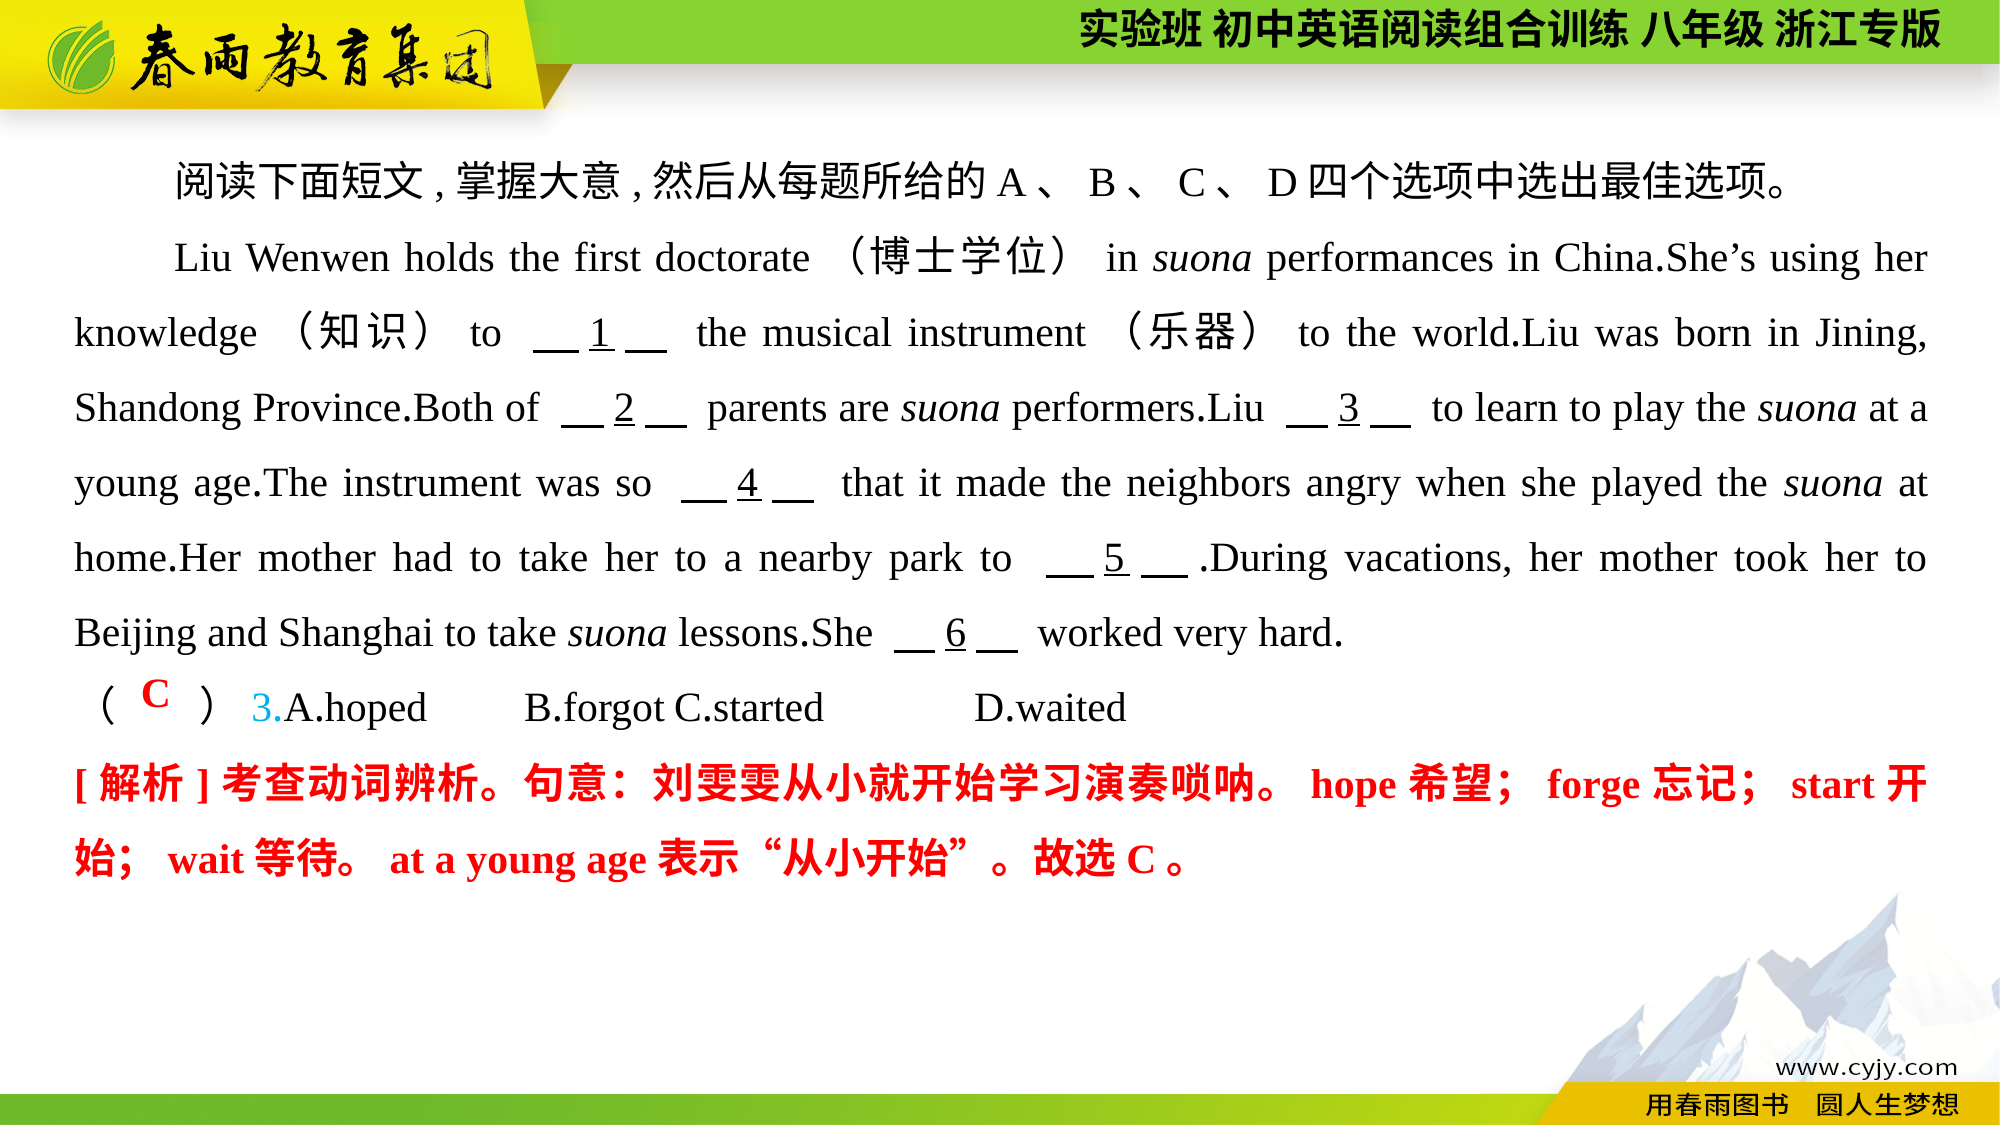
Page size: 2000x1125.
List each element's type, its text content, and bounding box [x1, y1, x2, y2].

text_box [解析]考查动词辨析。句意：刘雯雯从小就开始学习演奏唢呐。hope希望；forge忘记；start开始；wait等待。at a young age表示“从小开始”。故选C。 [59, 724, 1944, 890]
text_box C [126, 658, 186, 724]
list 阅读下面短文,掌握大意,然后从每题所给的A、B、C、D四个选项中选出最佳选项。 Liu Wenwen holds the first doctorate（博士学位）in suona performances in China.She’s using her knowledge（知识）to 1 the musical instrument（乐器）to the world.Liu was born in Jining, Shandong Province.Both of 2 parents are suona performers.Liu 3 to learn to play the suona at a young age.The instrument was so 4 that it made the neighbors angry when she played the suona at home.Her mother had to take her to a nearby park to 5 .During vacations, her mother took her to Beijing and Shanghai to take suona lessons.She 6 worked very hard. （ ）3.A.hoped B.forgot C.started D.waited [59, 122, 1944, 724]
picture [0, 0, 2000, 1125]
